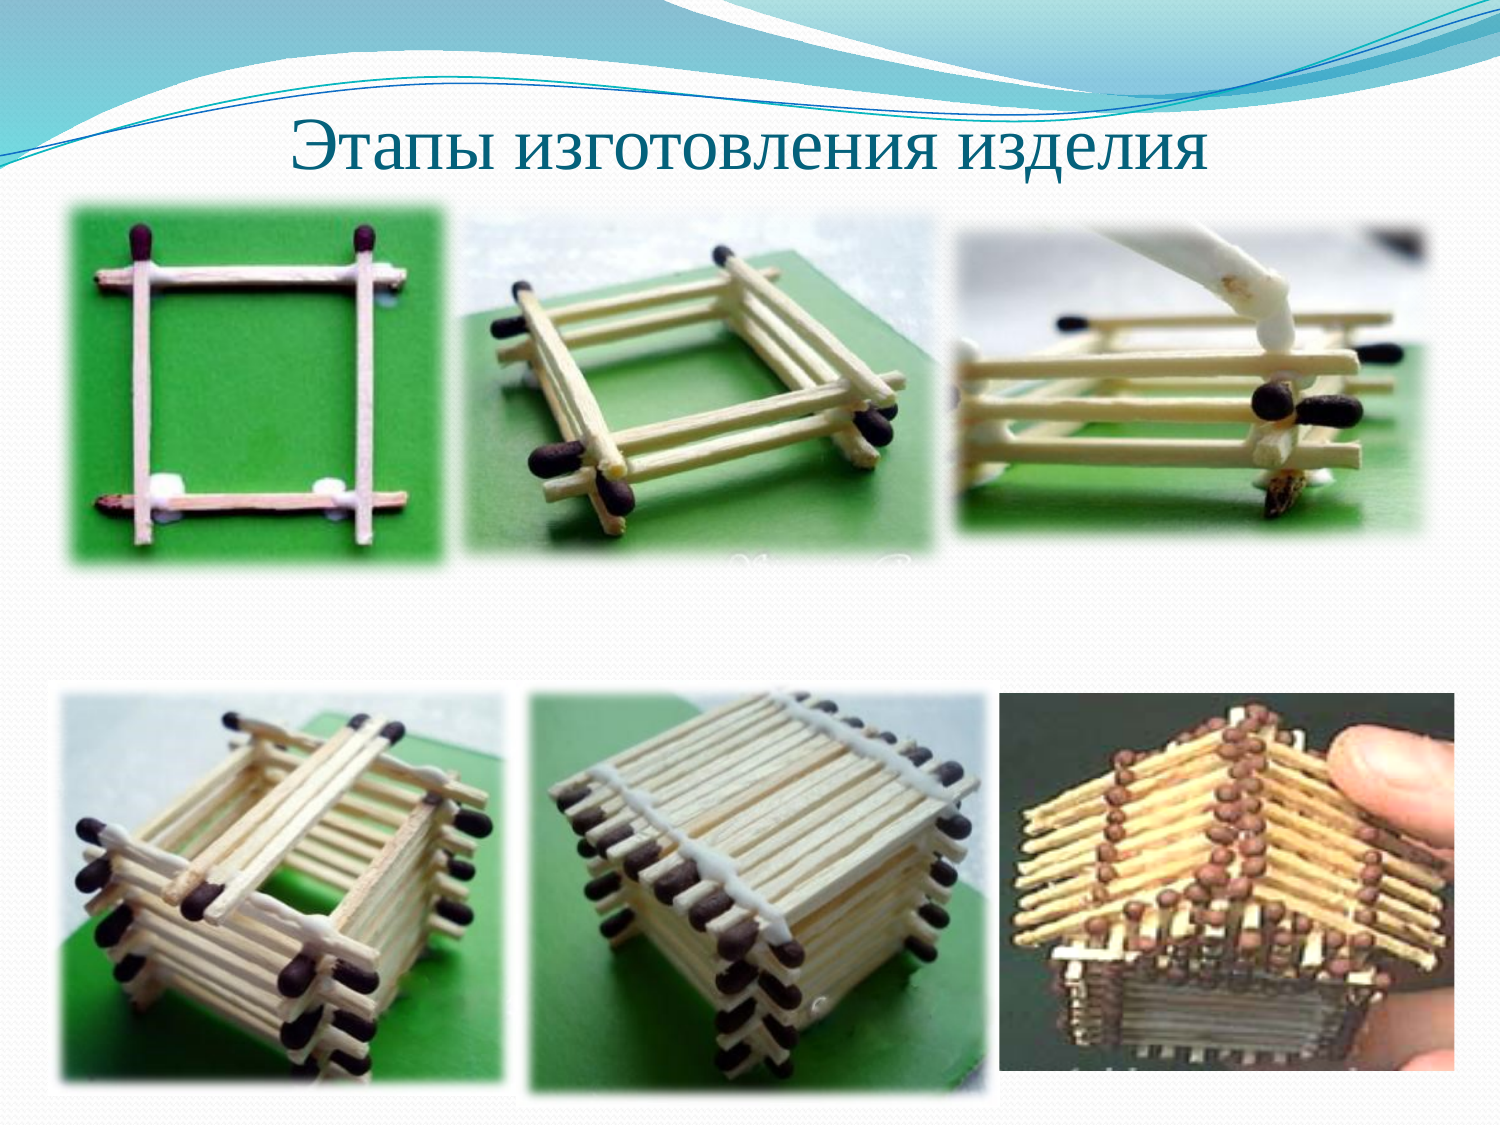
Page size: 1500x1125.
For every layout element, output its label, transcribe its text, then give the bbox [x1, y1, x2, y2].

picture [48, 680, 1455, 1107]
title Этапы изготовления изделия [75, 88, 1425, 185]
picture [52, 188, 461, 581]
picture [463, 197, 1441, 572]
